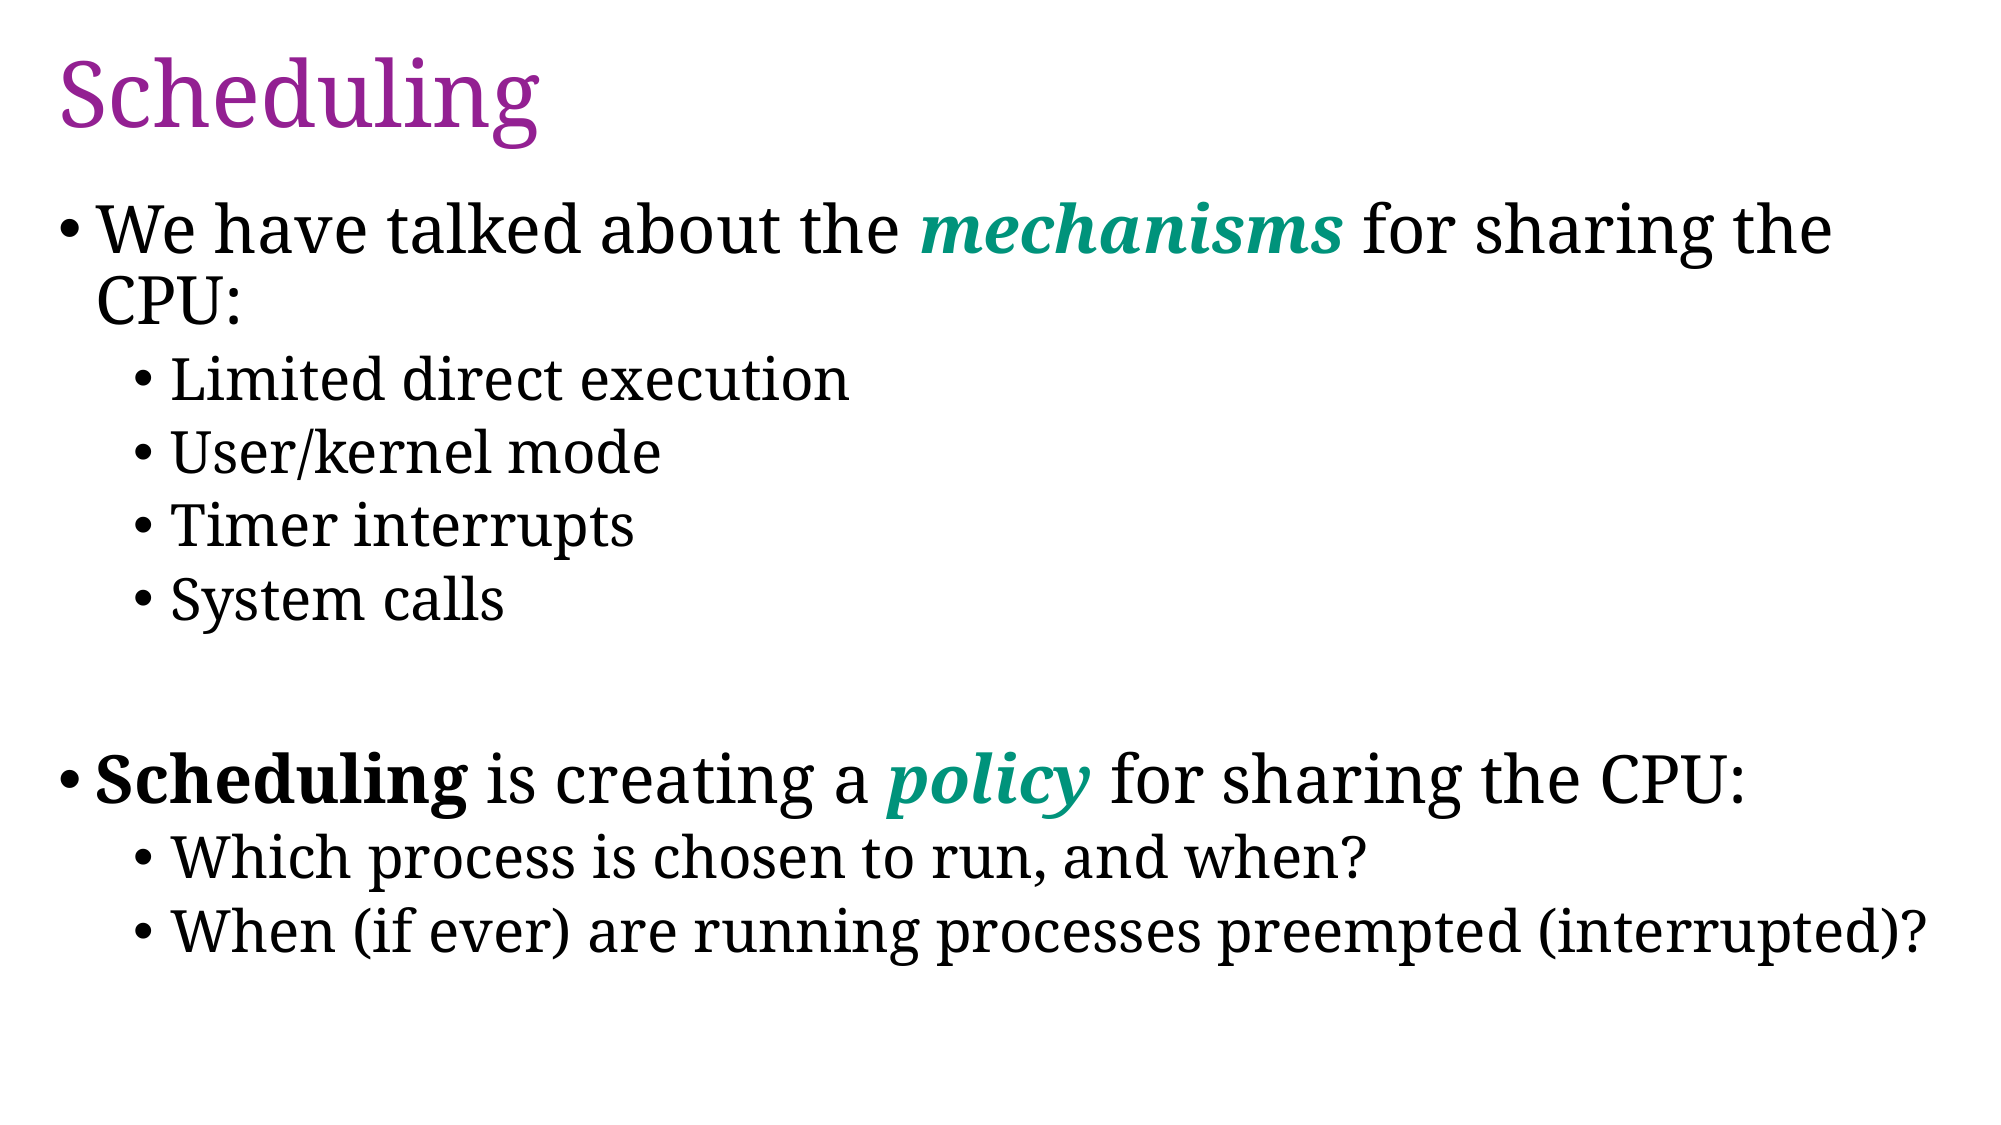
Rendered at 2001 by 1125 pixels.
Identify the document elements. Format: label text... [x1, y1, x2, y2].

title Scheduling [43, 25, 1953, 171]
list We have talked about the mechanisms for sharing the CPU: Limited direct execution User/kernel mode Timer interrupts System calls Scheduling is creating a policy for sharing the CPU: Which process is chosen to run, and when? When (if ever) are running processes preempted (interrupted)? [43, 188, 1953, 1106]
